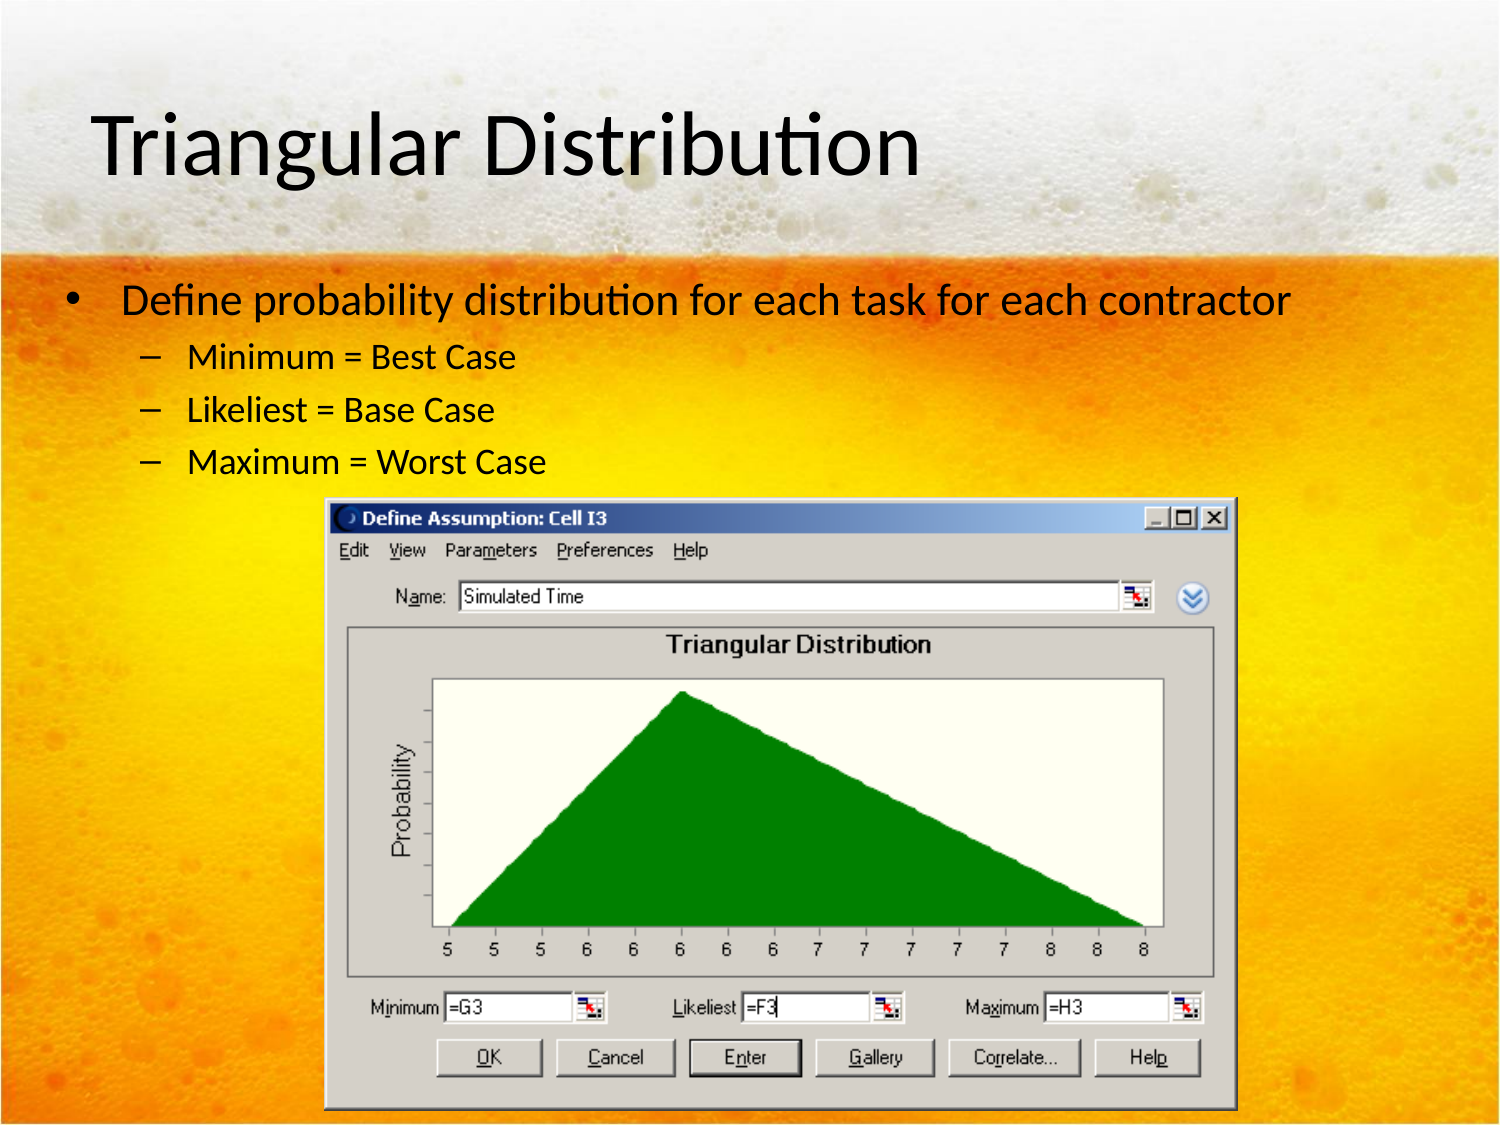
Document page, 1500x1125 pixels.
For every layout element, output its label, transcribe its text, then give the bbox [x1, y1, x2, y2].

picture [0, 0, 1500, 1125]
list Define probability distribution for each task for each contractor Minimum = Best Case Likeliest = Base Case Maximum = Worst Case [50, 262, 1463, 1088]
title Triangular Distribution [75, 45, 1425, 233]
